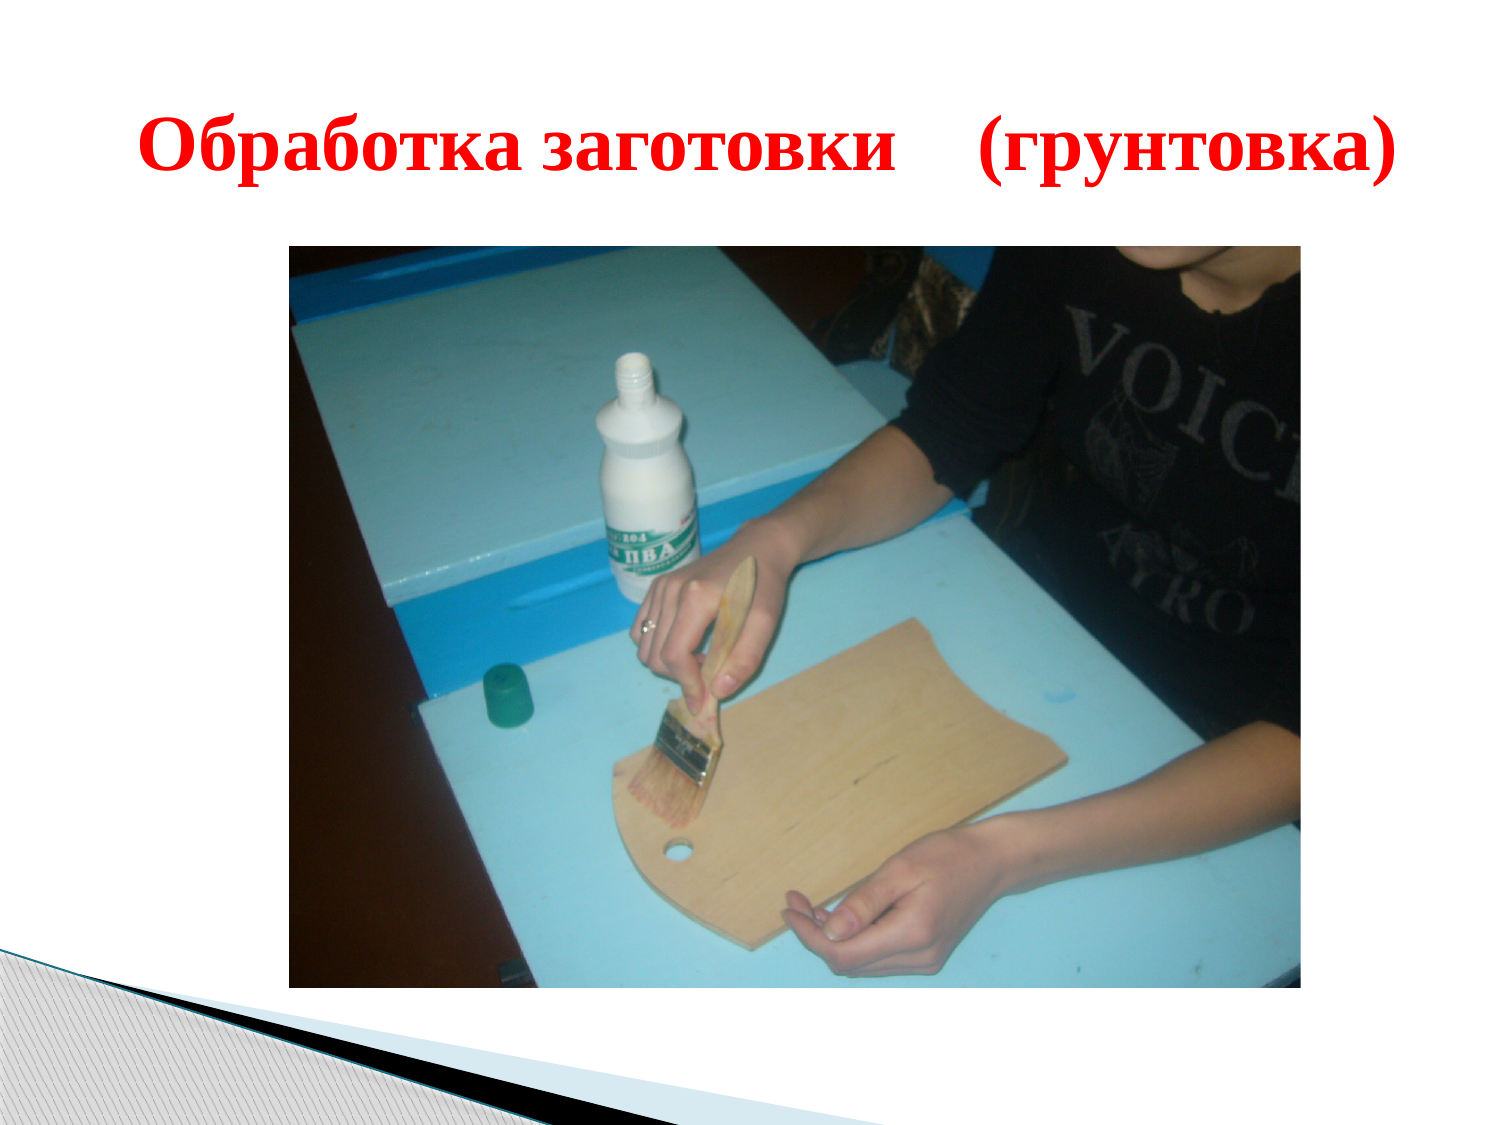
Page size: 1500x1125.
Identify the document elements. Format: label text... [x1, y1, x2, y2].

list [175, 245, 1301, 1059]
title Обработка заготовки (грунтовка) [75, 45, 1425, 233]
